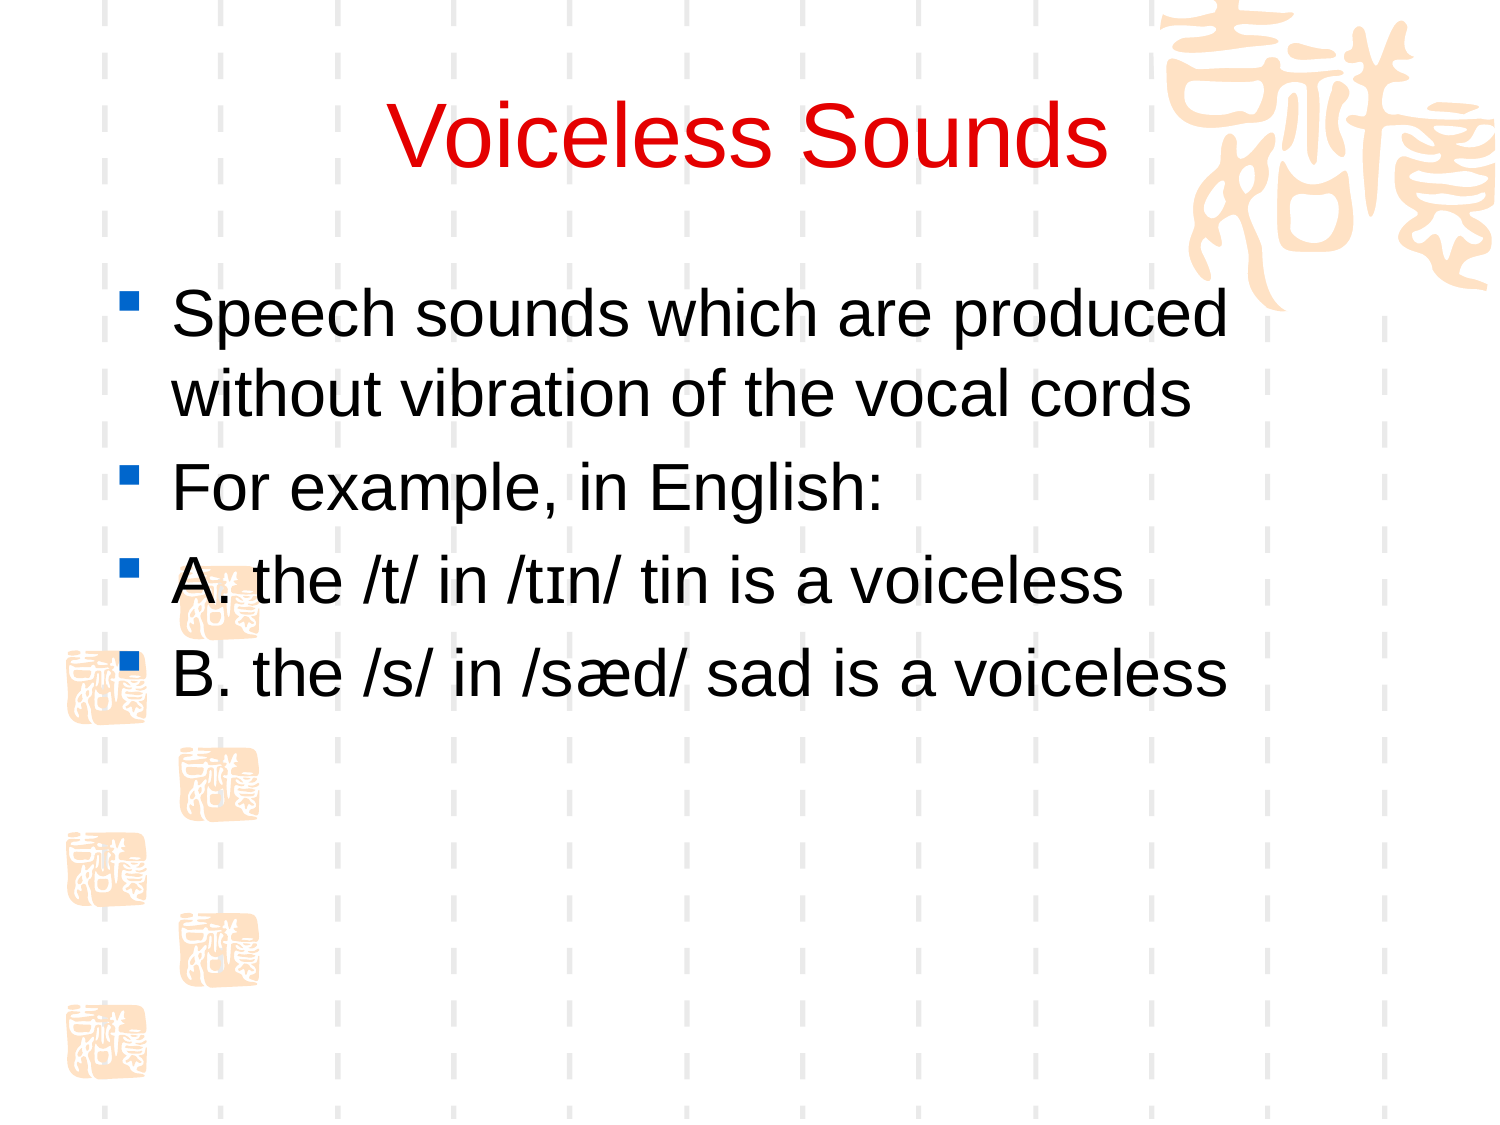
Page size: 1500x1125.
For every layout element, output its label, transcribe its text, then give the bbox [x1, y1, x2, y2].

list Speech sounds which are produced without vibration of the vocal cords For example, in English: A. the /t/ in /tɪn/ tin is a voiceless B. the /s/ in /sæd/ sad is a voiceless [99, 262, 1438, 1001]
title Voiceless Sounds [48, 37, 1451, 226]
